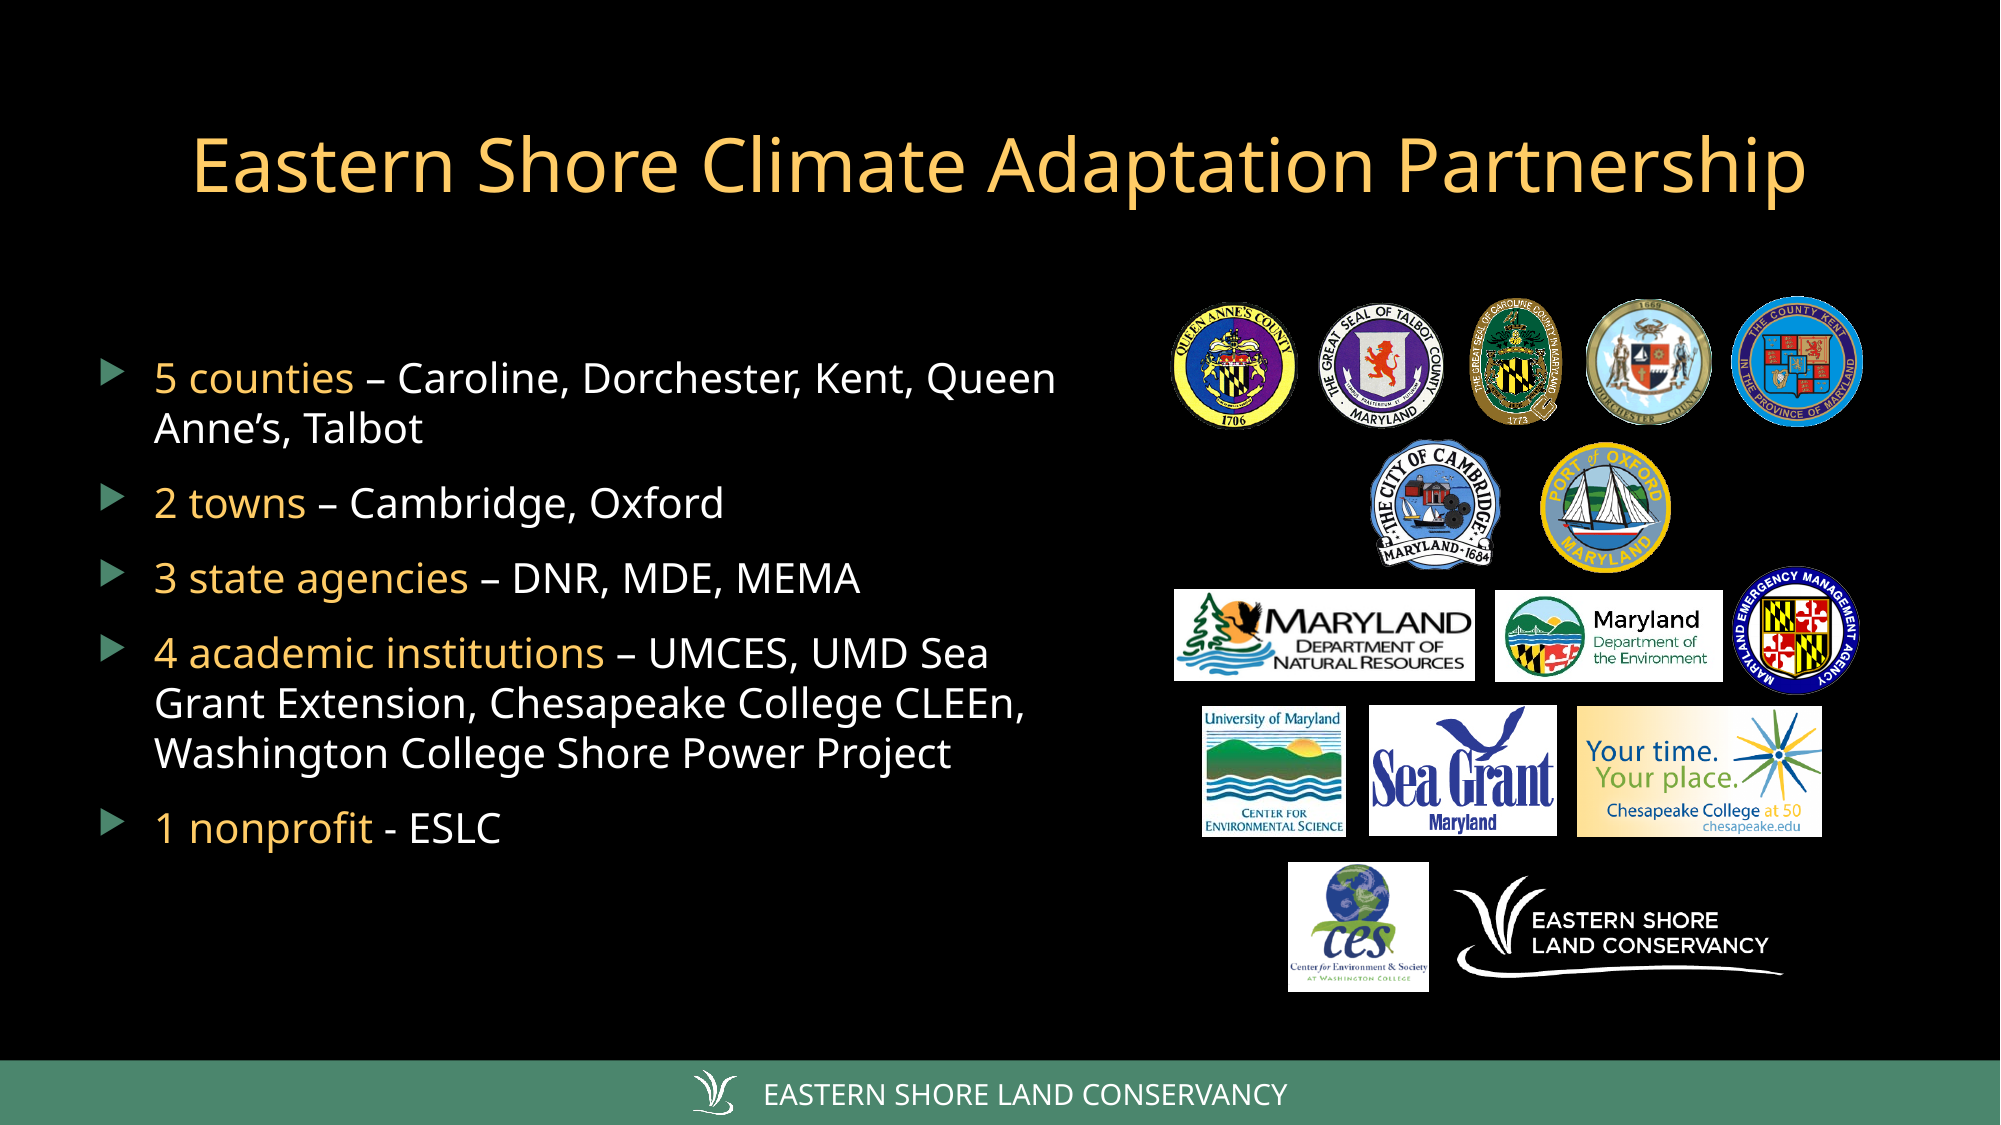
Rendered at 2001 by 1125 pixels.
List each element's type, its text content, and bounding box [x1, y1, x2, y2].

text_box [1169, 296, 1863, 999]
text_box 5 counties – Caroline, Dorchester, Kent, Queen Anne’s, Talbot 2 towns – Cambridge, Oxford 3 state agencies – DNR, MDE, MEMA 4 academic institutions – UMCES, UMD Sea Grant Extension, Chesapeake College CLEEn, Washington College Shore Power Project 1 nonprofit - ESLC [82, 344, 1094, 966]
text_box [0, 1058, 2000, 1125]
title Eastern Shore Climate Adaptation Partnership [0, 59, 2000, 278]
